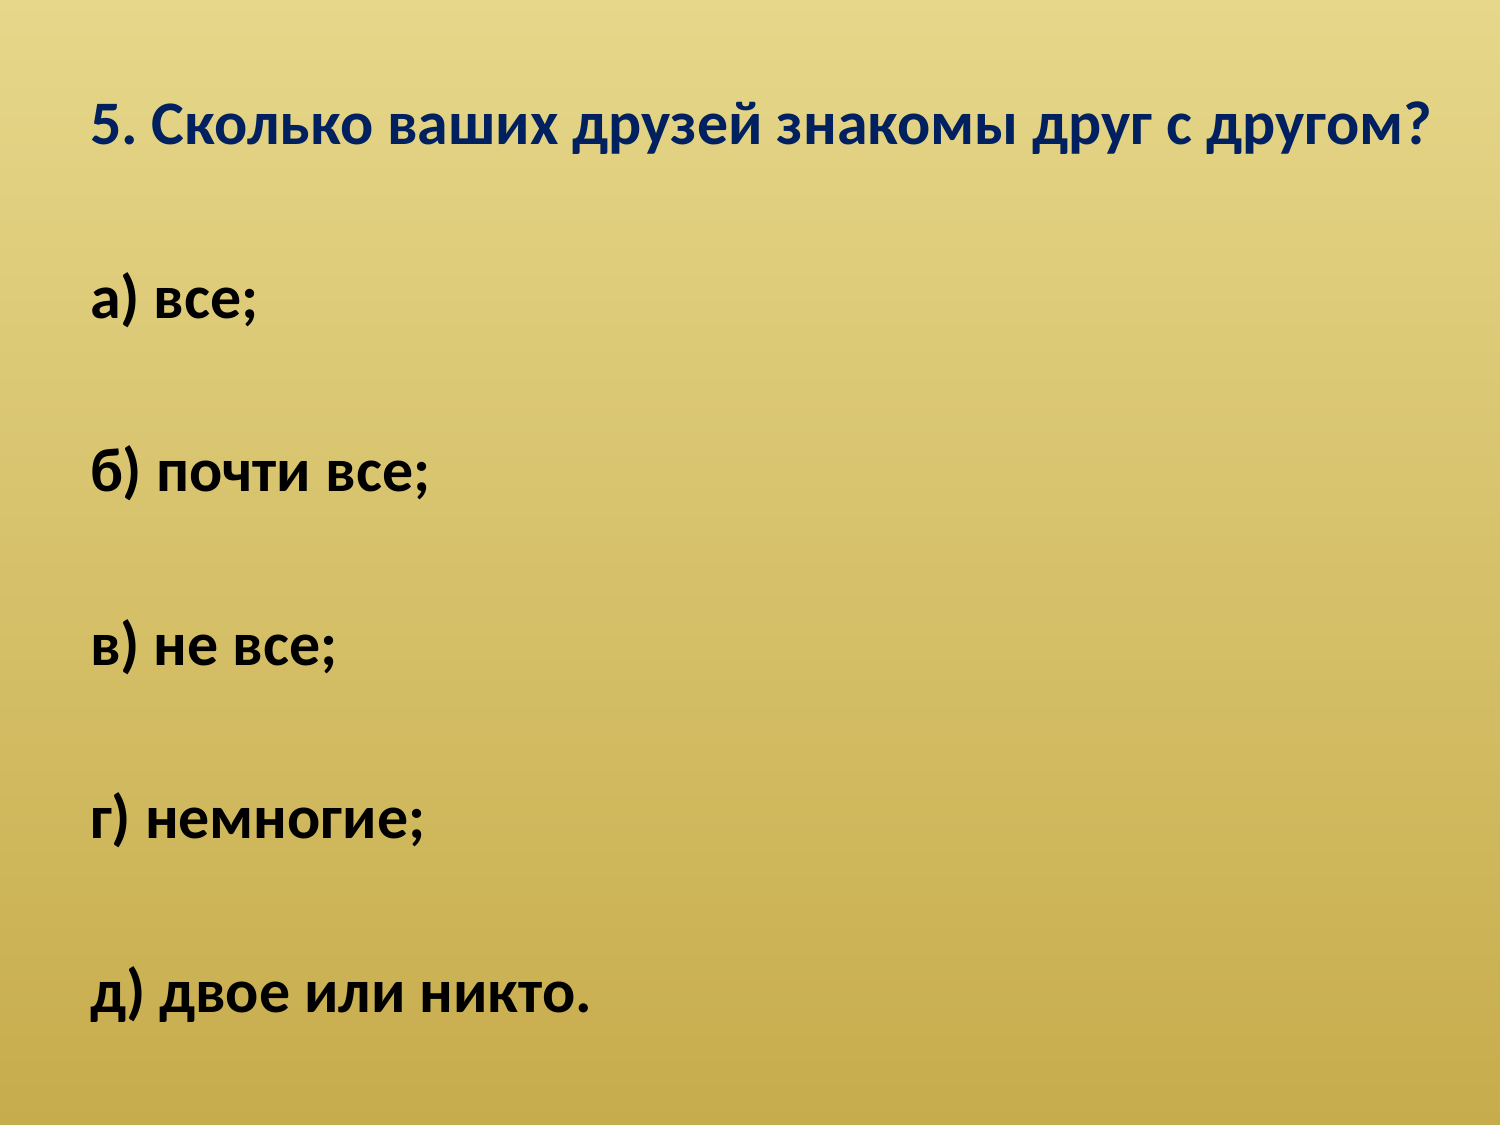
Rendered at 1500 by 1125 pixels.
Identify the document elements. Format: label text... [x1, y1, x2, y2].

subtitle 5. Сколько ваших друзей знакомы друг с другом? а) все; б) почти все; в) не все; г) немногие; д) двое или никто. [75, 75, 1463, 1063]
